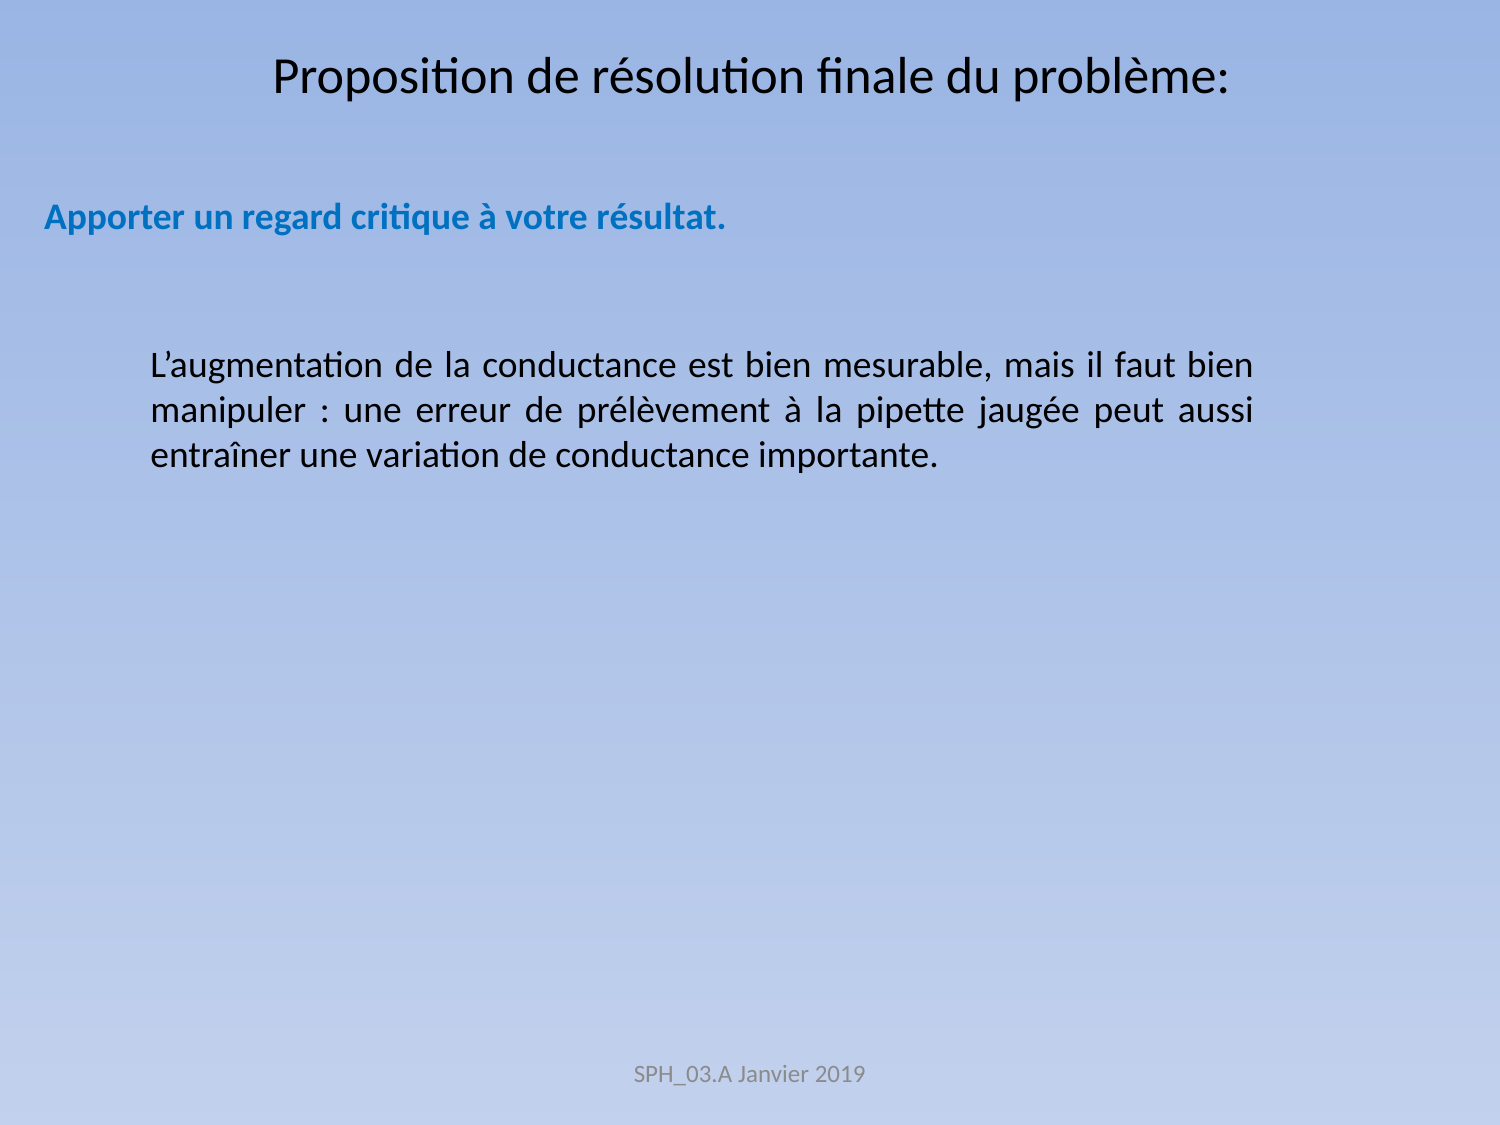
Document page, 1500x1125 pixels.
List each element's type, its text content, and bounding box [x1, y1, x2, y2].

text_box Apporter un regard critique à votre résultat. [29, 184, 1436, 245]
title Proposition de résolution finale du problème: [76, 0, 1427, 150]
footer SPH_03.A Janvier 2019 [512, 1042, 988, 1103]
text_box L’augmentation de la conductance est bien mesurable, mais il faut bien manipuler : une erreur de prélèvement à la pipette jaugée peut aussi entraîner une variation de conductance importante. [135, 332, 1270, 482]
